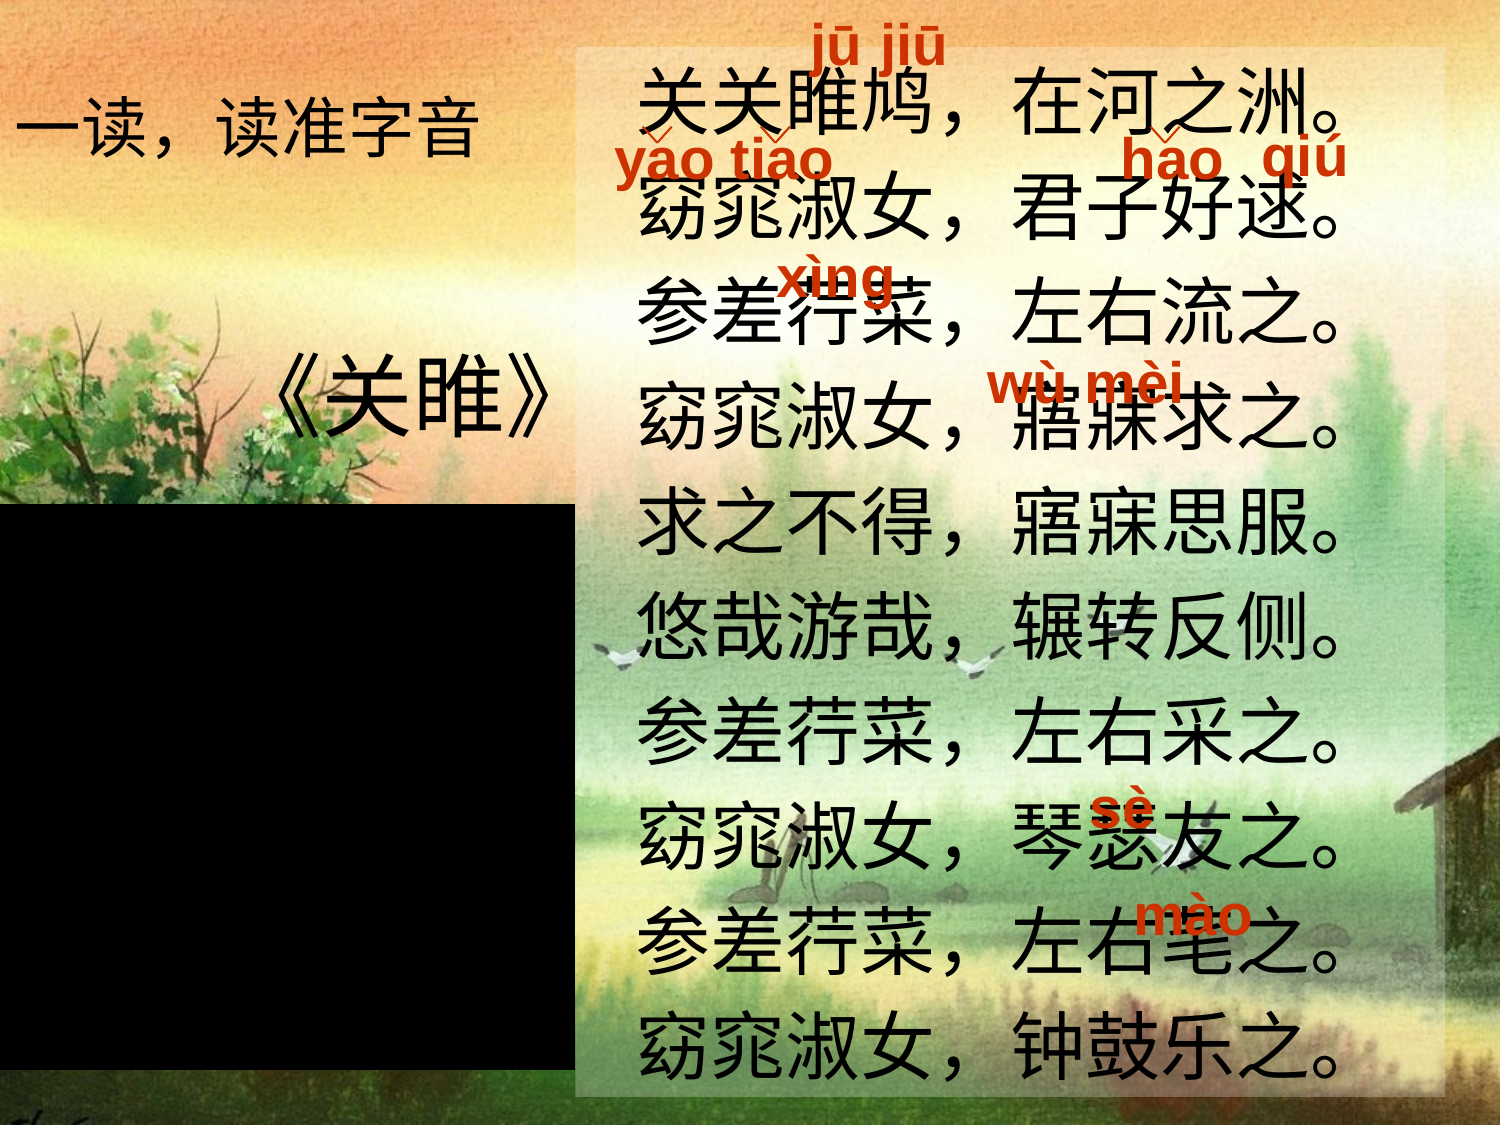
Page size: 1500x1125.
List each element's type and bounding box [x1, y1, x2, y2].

text_box [0, 503, 576, 1071]
text_box [1092, 113, 1253, 199]
picture [0, 0, 1500, 1125]
text_box [584, 113, 700, 199]
text_box [702, 113, 863, 199]
